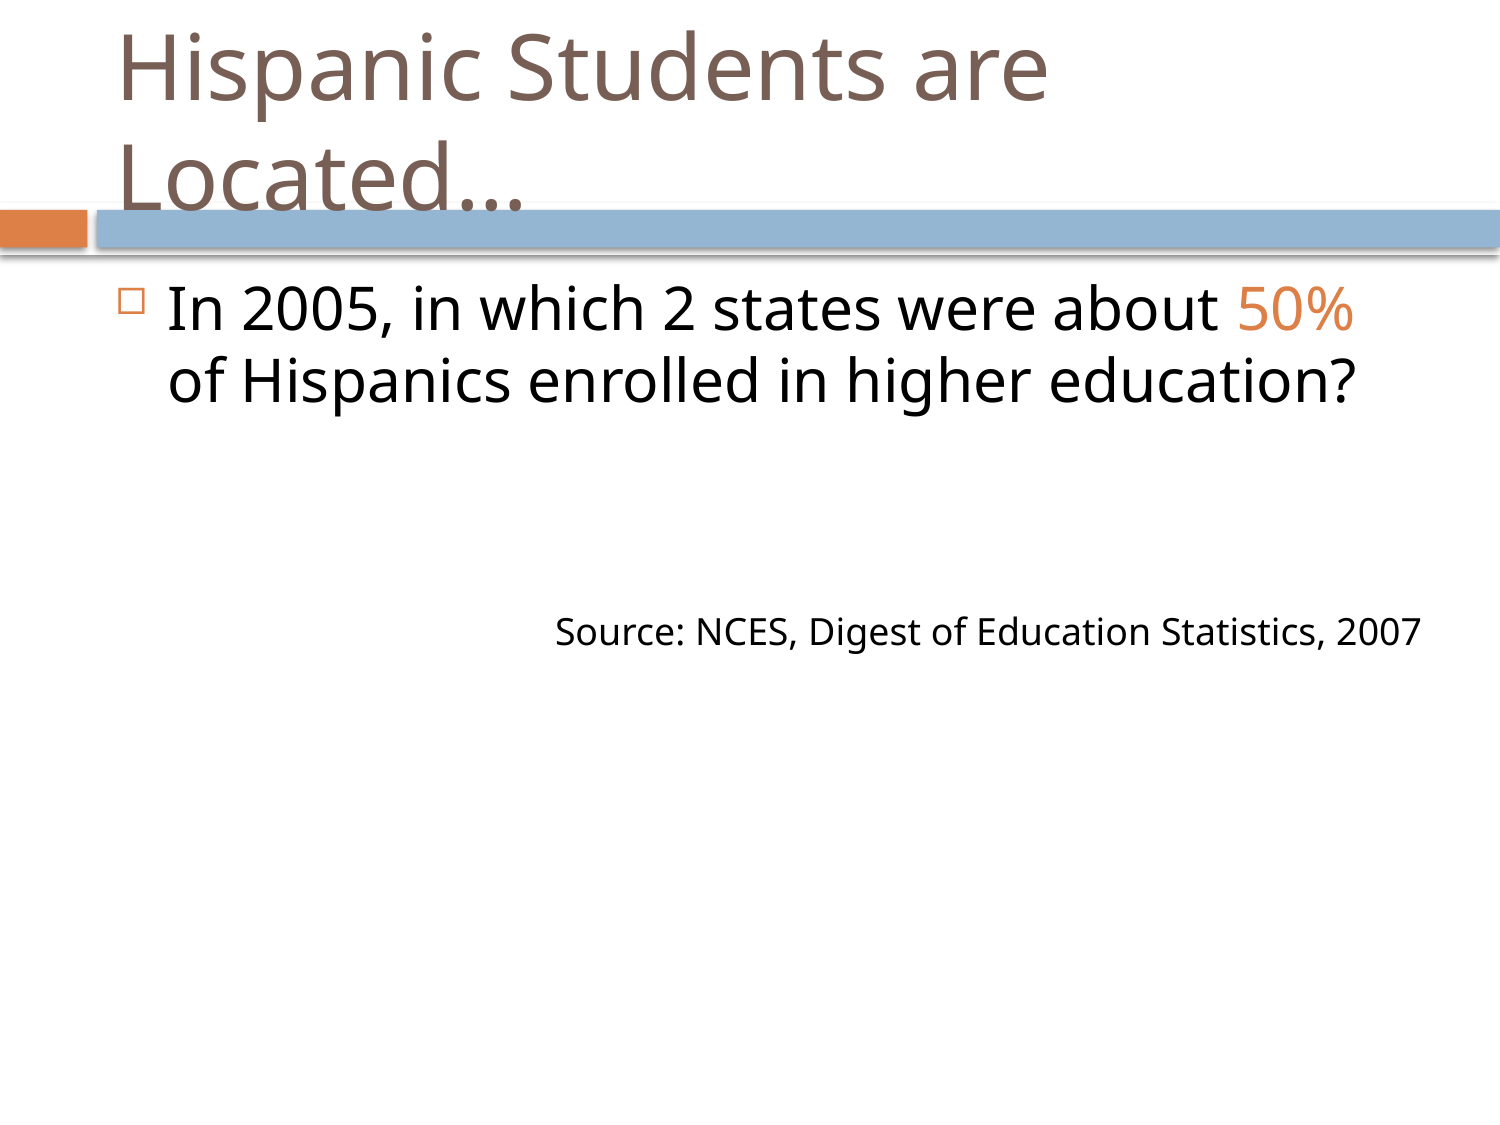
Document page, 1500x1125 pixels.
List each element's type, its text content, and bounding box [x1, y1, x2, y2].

title Hispanic Students are Located… [100, 37, 1439, 201]
list In 2005, in which 2 states were about 50% of Hispanics enrolled in higher education? Source: NCES, Digest of Education Statistics, 2007 [100, 262, 1439, 1001]
